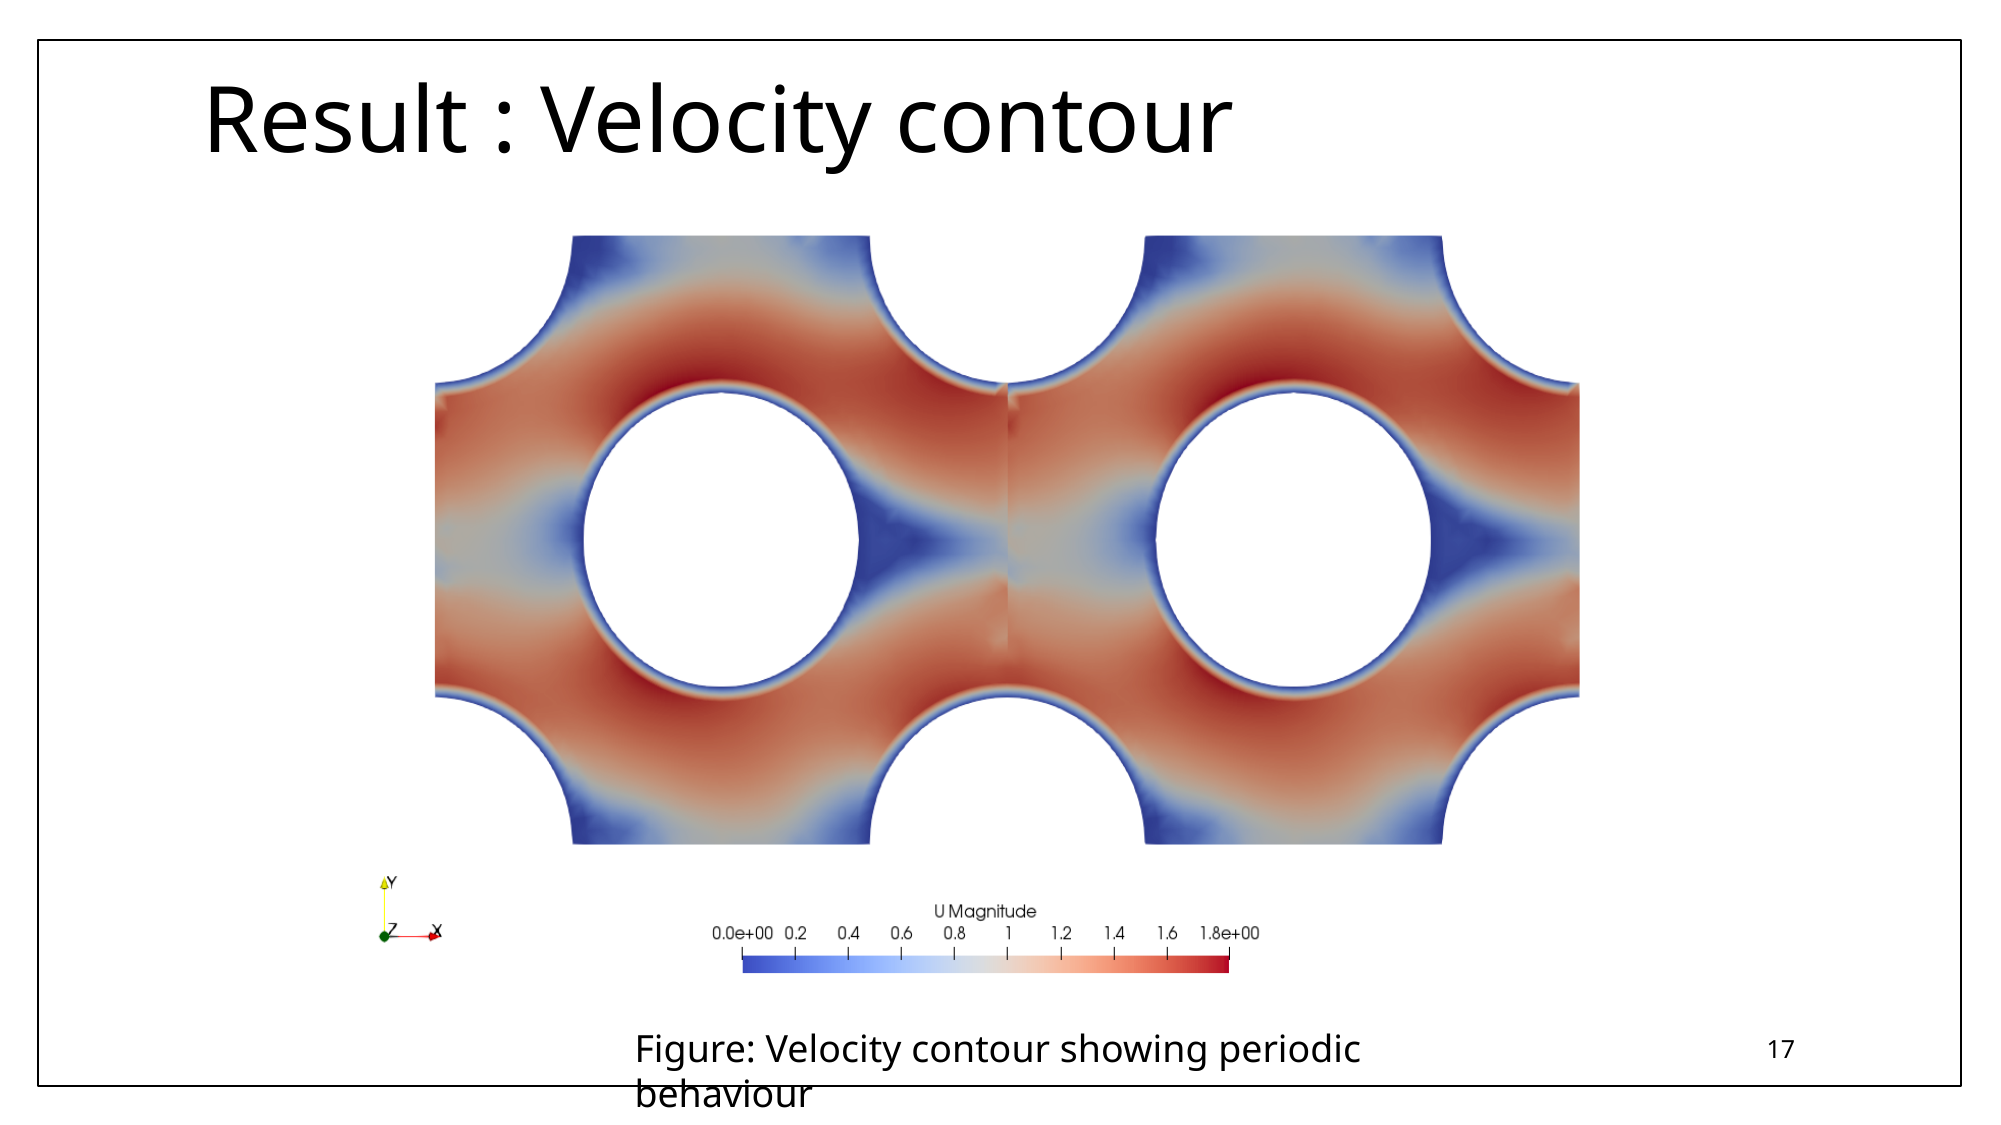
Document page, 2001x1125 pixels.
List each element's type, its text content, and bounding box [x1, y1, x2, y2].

picture [282, 179, 1757, 1045]
title Result : Velocity contour [187, 48, 1808, 197]
slide_number 17 [1530, 1020, 1811, 1081]
text_box Figure: Velocity contour showing periodic behaviour [619, 1055, 1454, 1123]
